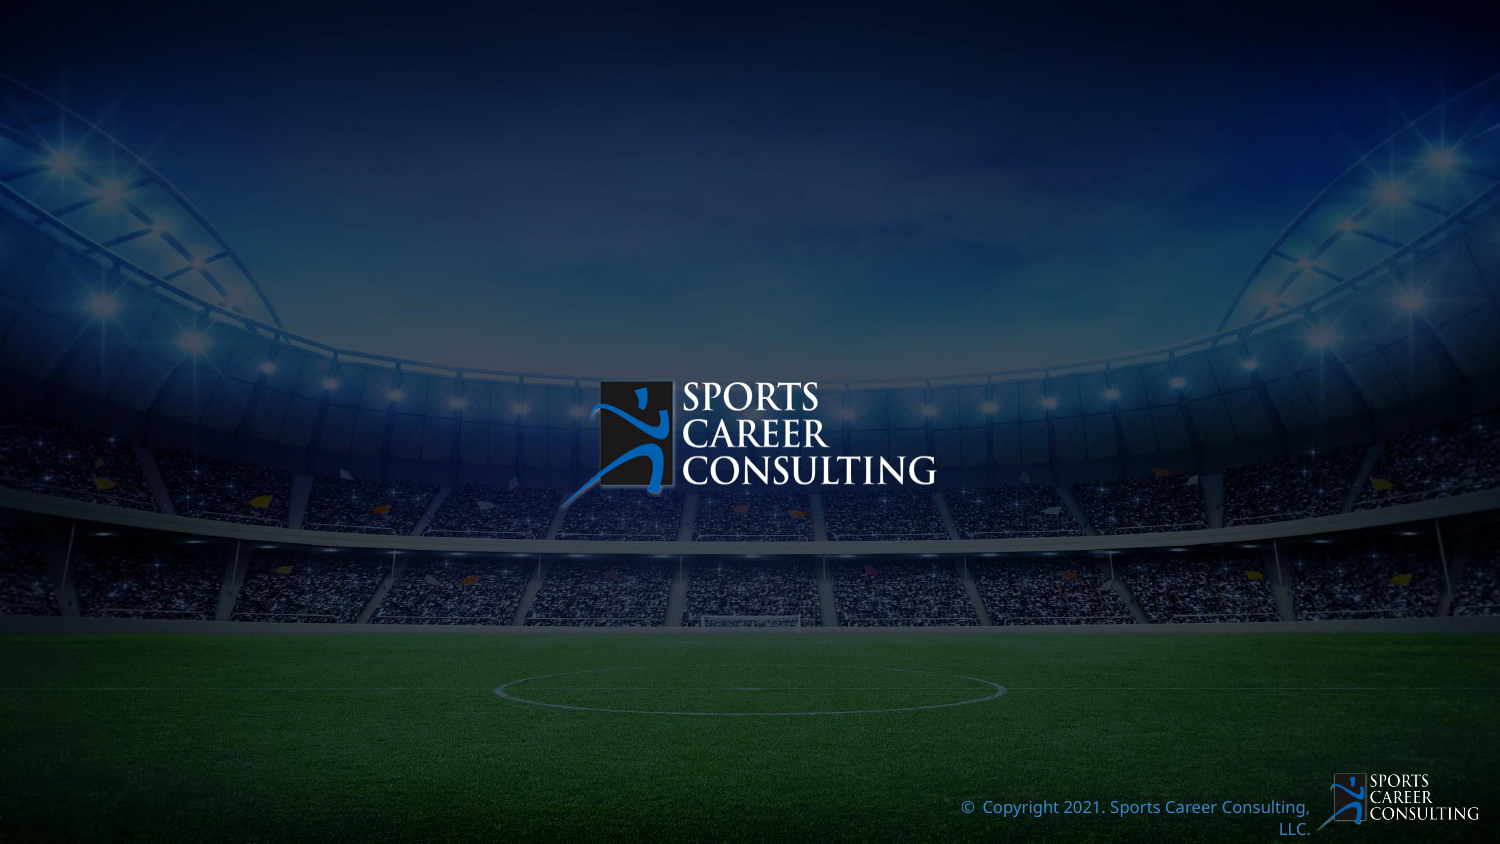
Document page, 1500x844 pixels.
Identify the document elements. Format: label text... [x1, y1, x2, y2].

picture [0, 0, 1500, 844]
text_box © Copyright 2021. Sports Career Consulting, LLC. [914, 769, 1326, 844]
